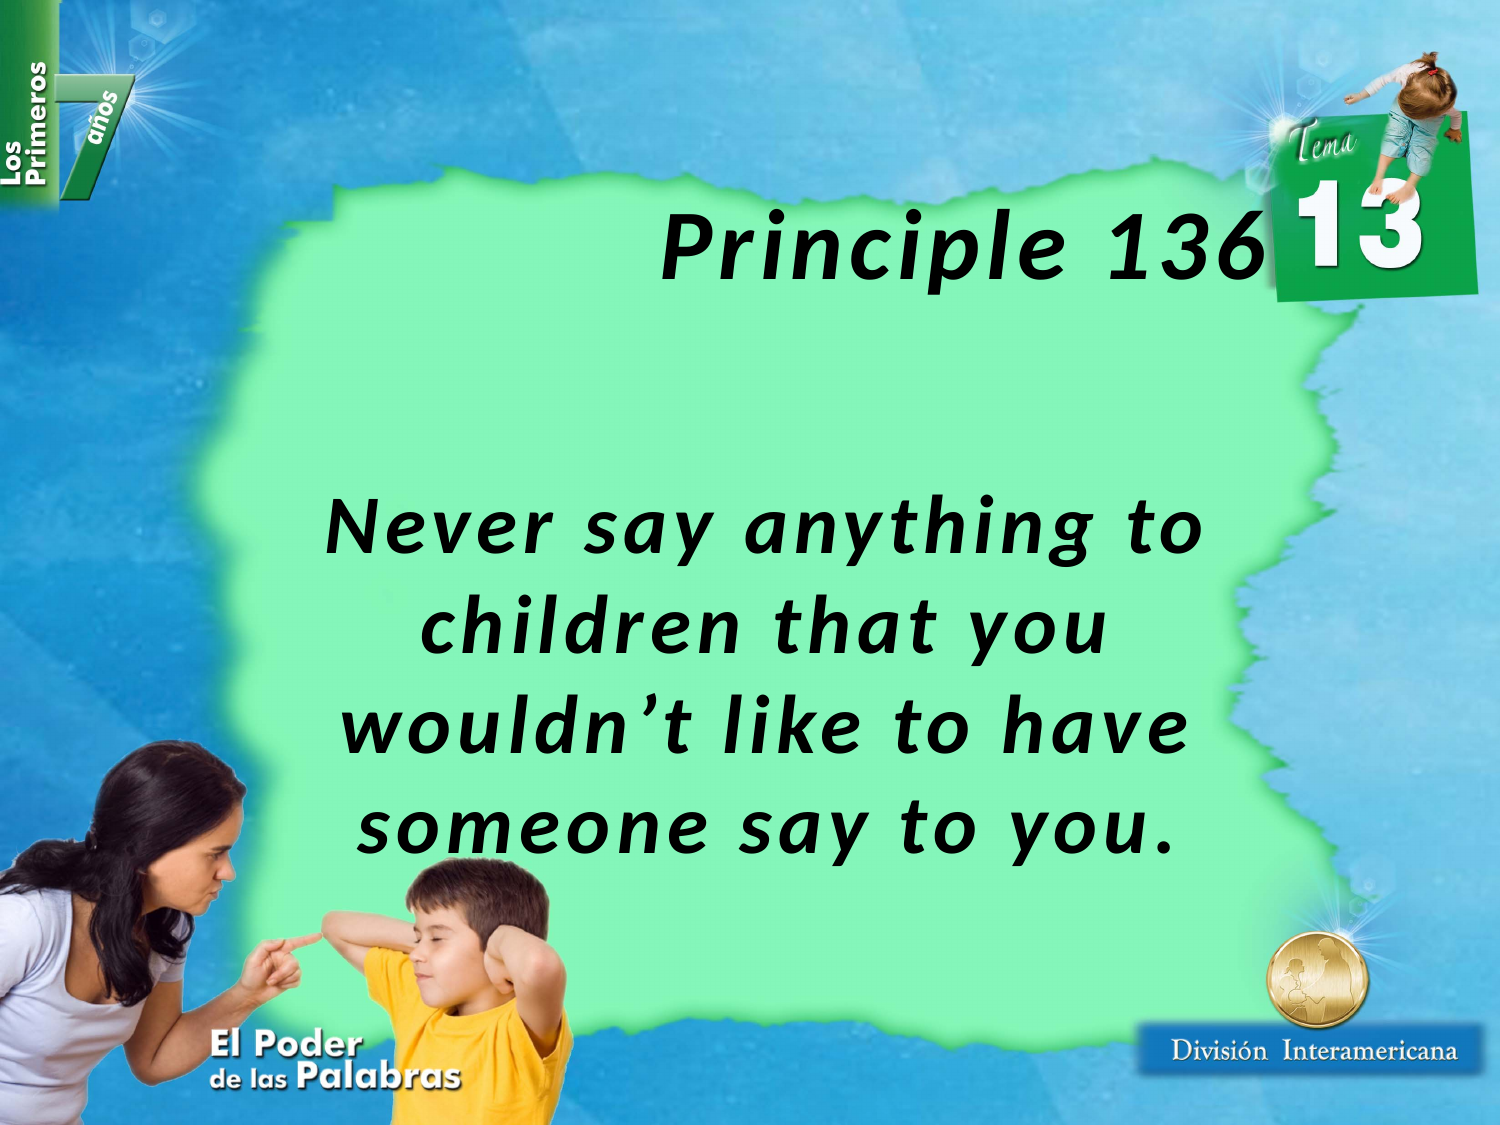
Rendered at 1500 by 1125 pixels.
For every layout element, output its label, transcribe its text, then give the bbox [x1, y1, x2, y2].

text_box Principle 136 Never say anything to children that you wouldn’t like to have someone say to you. [253, 172, 1282, 878]
picture [0, 0, 1500, 1125]
